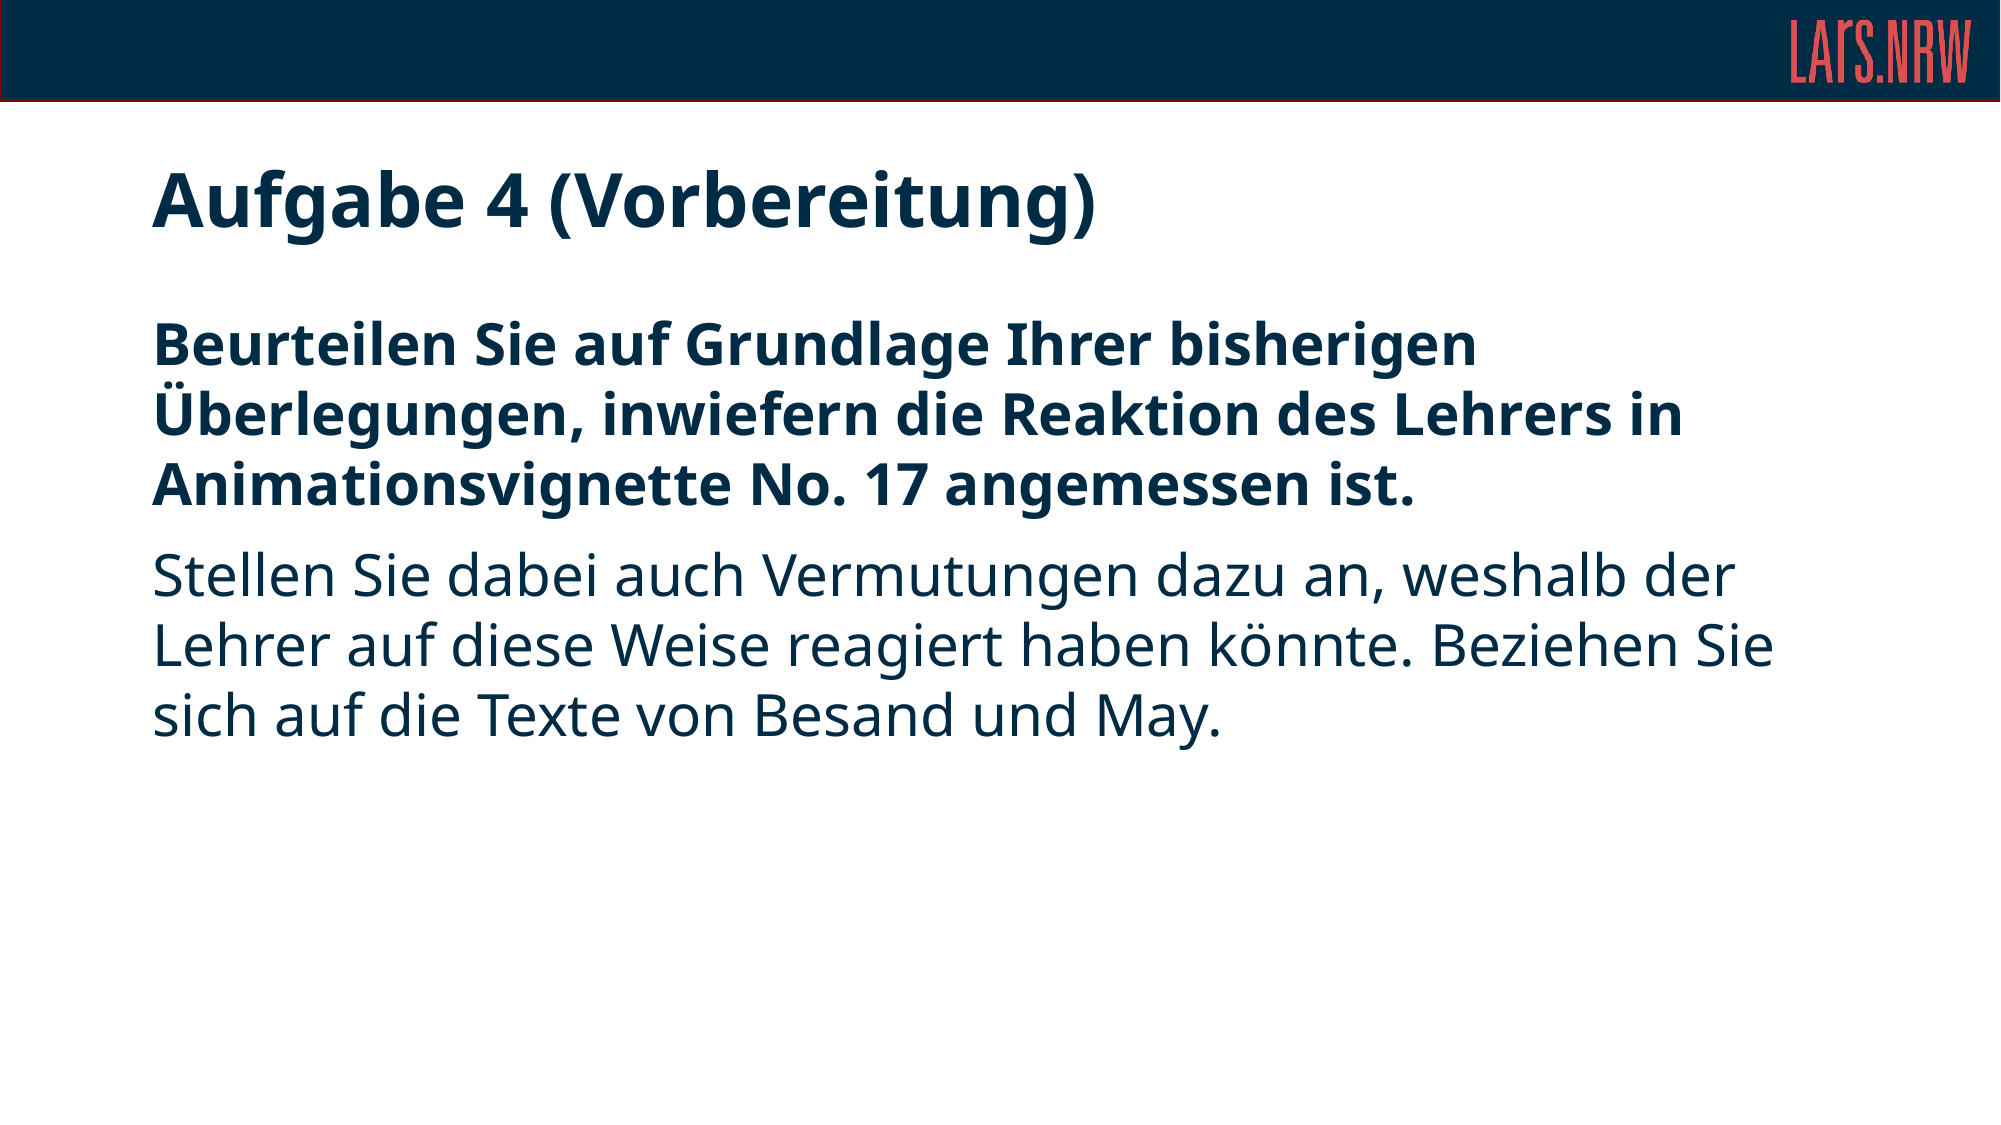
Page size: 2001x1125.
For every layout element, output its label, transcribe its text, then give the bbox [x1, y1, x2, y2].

picture [1773, 6, 1977, 99]
title Aufgabe 4 (Vorbereitung) [137, 128, 1863, 278]
list Beurteilen Sie auf Grundlage Ihrer bisherigen Überlegungen, inwiefern die Reaktion des Lehrers in Animationsvignette No. 17 angemessen ist. Stellen Sie dabei auch Vermutungen dazu an, weshalb der Lehrer auf diese Weise reagiert haben könnte. Beziehen Sie sich auf die Texte von Besand und May. [137, 299, 1863, 1014]
